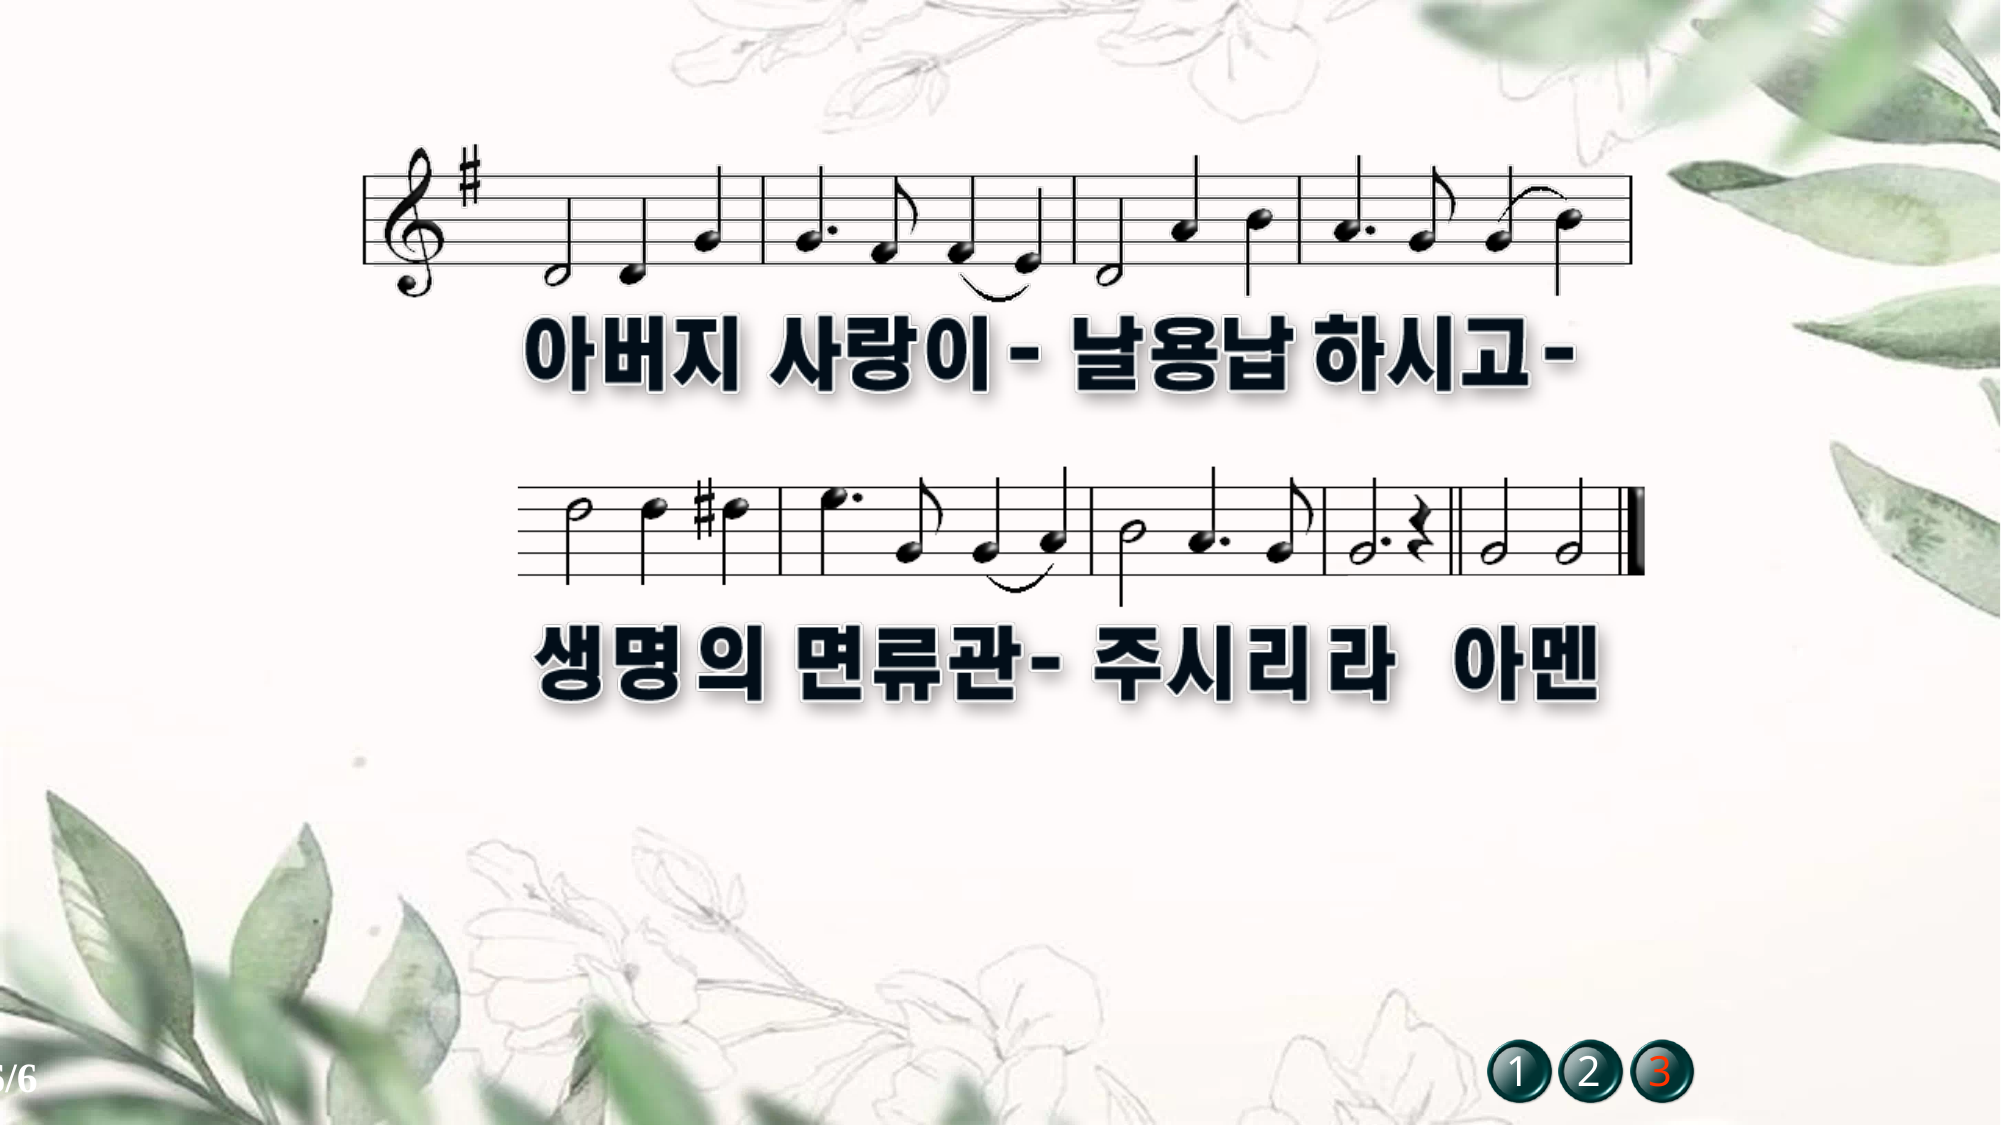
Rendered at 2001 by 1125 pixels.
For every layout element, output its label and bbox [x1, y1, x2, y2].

text_box [1484, 1035, 1555, 1106]
text_box [1555, 1035, 1626, 1106]
picture [0, 0, 2001, 1125]
text_box [1627, 1035, 1697, 1106]
